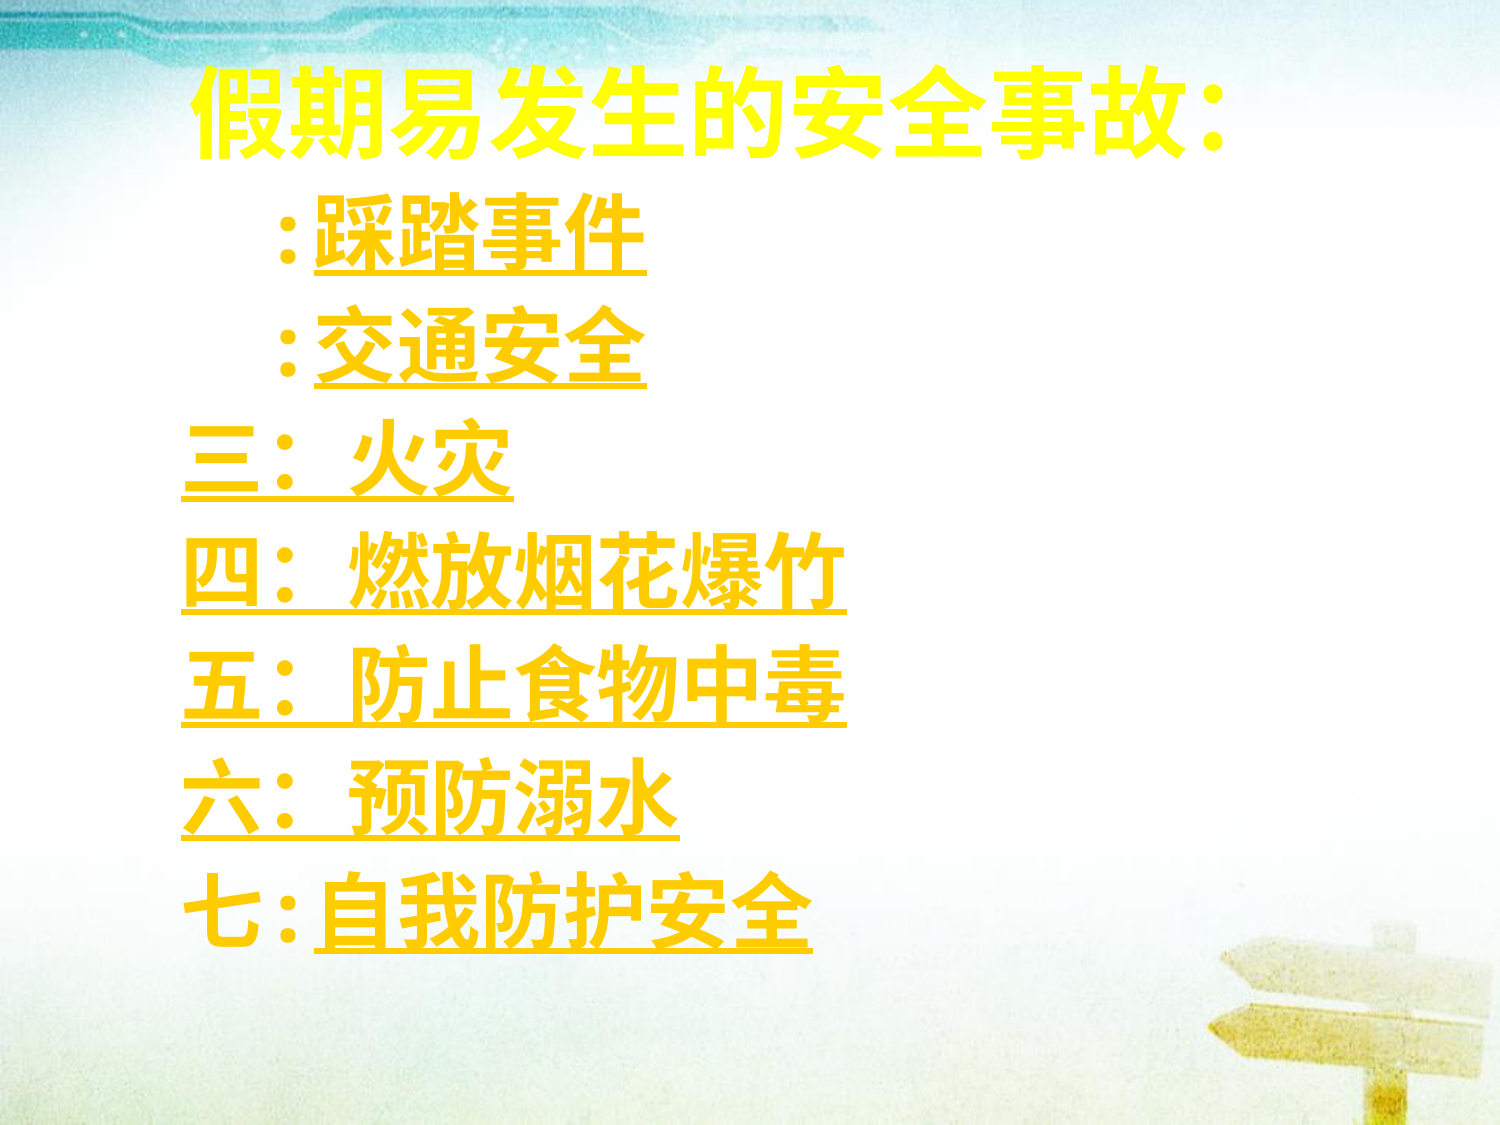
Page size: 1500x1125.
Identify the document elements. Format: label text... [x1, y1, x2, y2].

list 假期易发生的安全事故： 一:踩踏事件 二:交通安全 三：火灾 四：燃放烟花爆竹 五：防止食物中毒 六：预防溺水 七:自我防护安全 [88, 66, 1389, 1024]
picture [0, 0, 1500, 1125]
